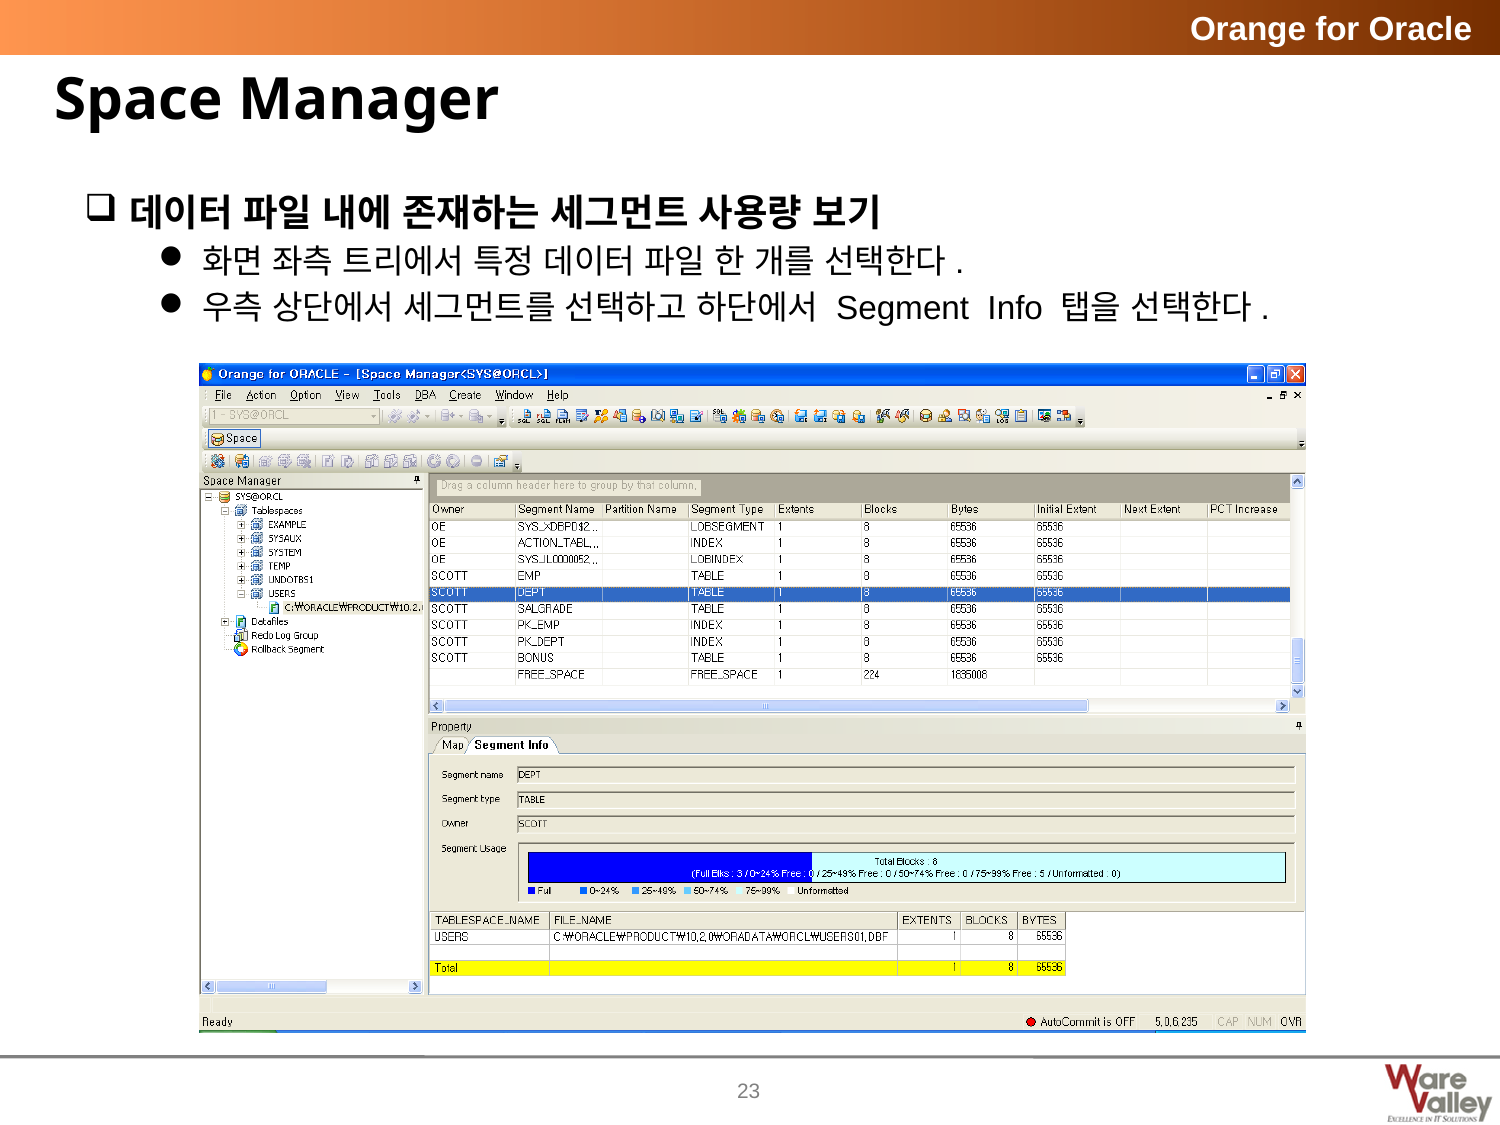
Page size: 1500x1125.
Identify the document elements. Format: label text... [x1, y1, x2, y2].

picture [198, 362, 1306, 1033]
title Space Manager [39, 54, 1461, 150]
picture [1376, 1060, 1500, 1125]
list 데이터 파일 내에 존재하는 세그먼트 사용량 보기 화면 좌측 트리에서 특정 데이터 파일 한 개를 선택한다. 우측 상단에서 세그먼트를 선택하고 하단에서 Segment Info 탭을 선택한다. [69, 184, 1459, 1012]
